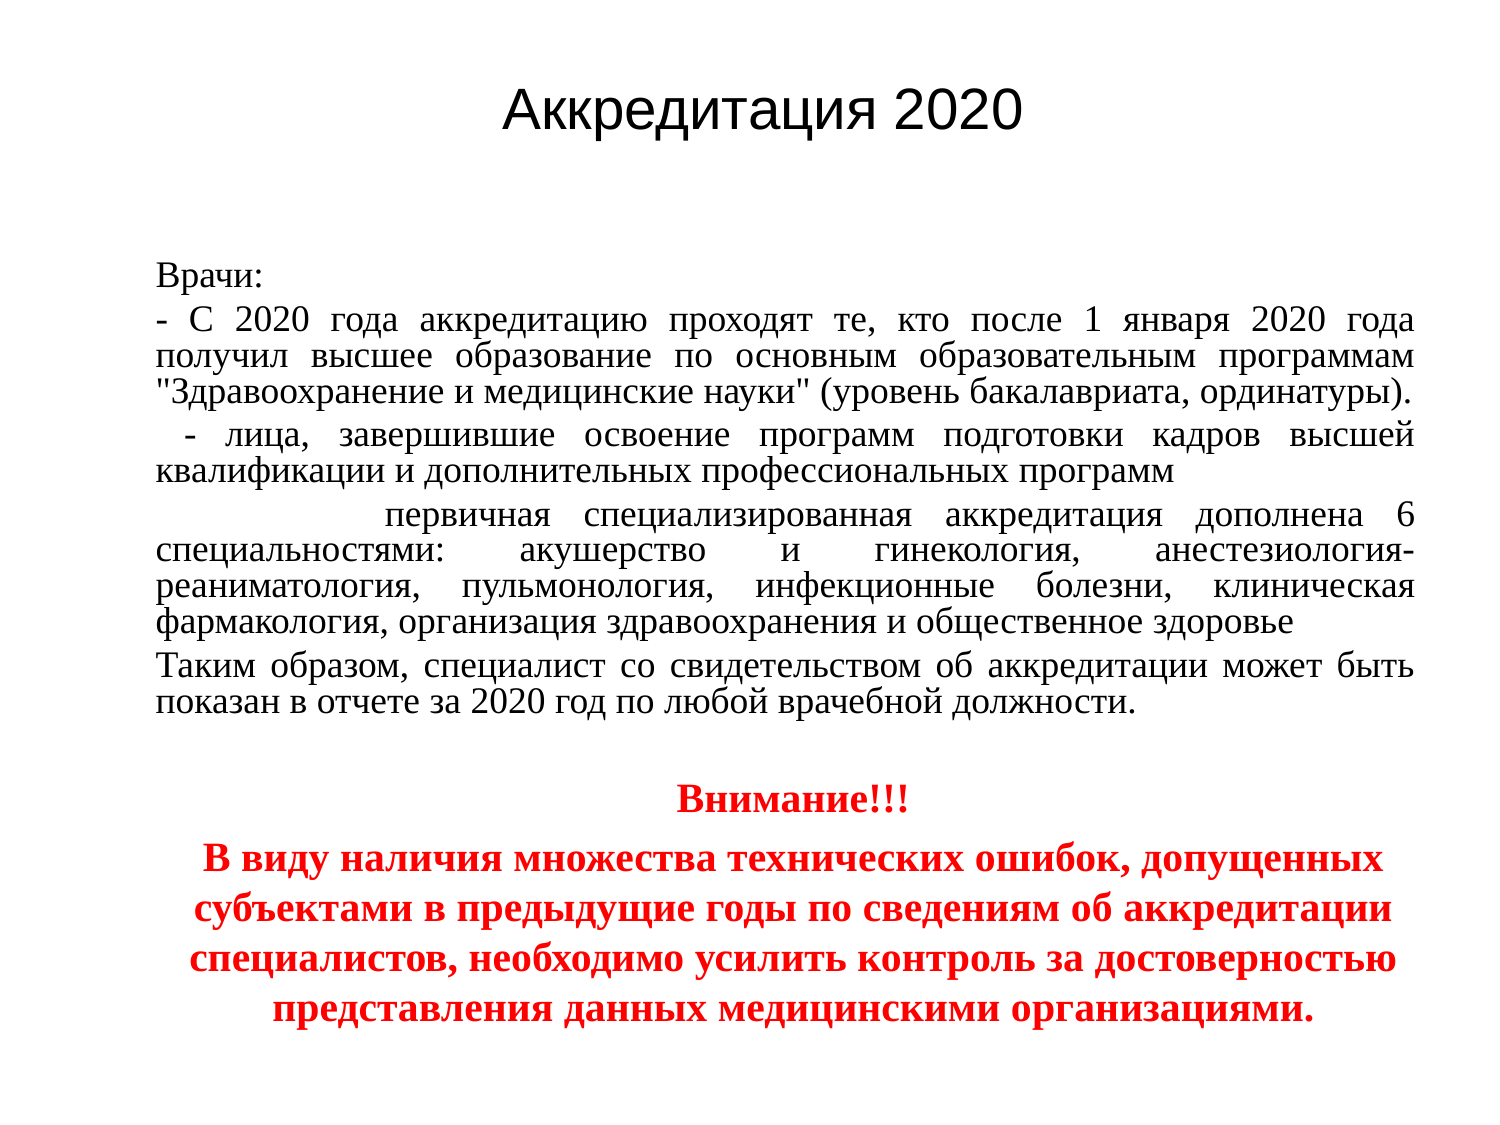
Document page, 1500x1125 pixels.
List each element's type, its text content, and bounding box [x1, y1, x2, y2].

text_box Аккредитация 2020 [140, 61, 1386, 160]
text_box Врачи: - С 2020 года аккредитацию проходят те, кто после 1 января 2020 года получил высшее образование по основным образовательным программам "Здравоохранение и медицинские науки" (уровень бакалавриата, ординатуры). - лица, завершившие освоение программ подготовки кадров высшей квалификации и дополнительных профессиональных программ первичная специализированная аккредитация дополнена 6 специальностями: акушерство и гинекология, анестезиология-реаниматология, пульмонология, инфекционные болезни, клиническая фармакология, организация здравоохранения и общественное здоровье Таким образом, специалист со свидетельством об аккредитации может быть показан в отчете за 2020 год по любой врачебной должности. [140, 168, 1431, 728]
list Внимание!!! В виду наличия множества технических ошибок, допущенных субъектами в предыдущие годы по сведениям об аккредитации специалистов, необходимо усилить контроль за достоверностью представления данных медицинскими организациями. [155, 728, 1431, 1038]
